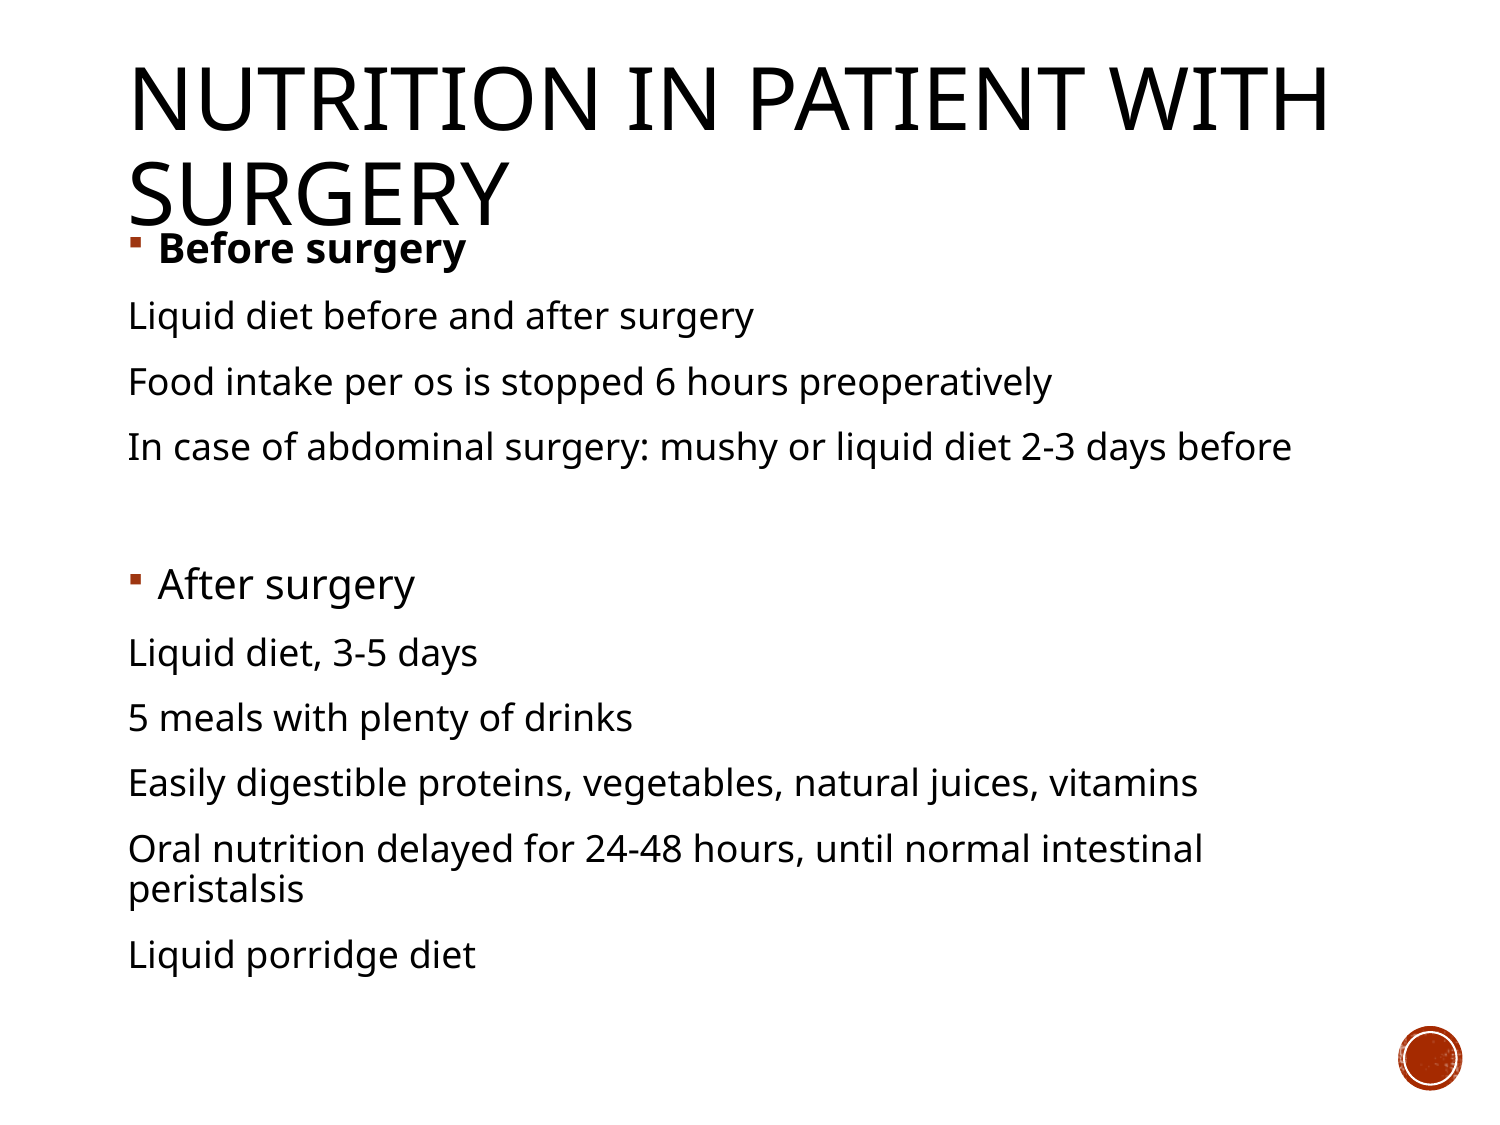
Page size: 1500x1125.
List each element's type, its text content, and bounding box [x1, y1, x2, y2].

list Before surgery Liquid diet before and after surgery Food intake per os is stopped 6 hours preoperatively In case of abdominal surgery: mushy or liquid diet 2-3 days before After surgery Liquid diet, 3-5 days 5 meals with plenty of drinks Easily digestible proteins, vegetables, natural juices, vitamins Oral nutrition delayed for 24-48 hours, until normal intestinal peristalsis Liquid porridge diet [112, 219, 1388, 1013]
title Nutrition in patient with surgery [112, 79, 1388, 219]
